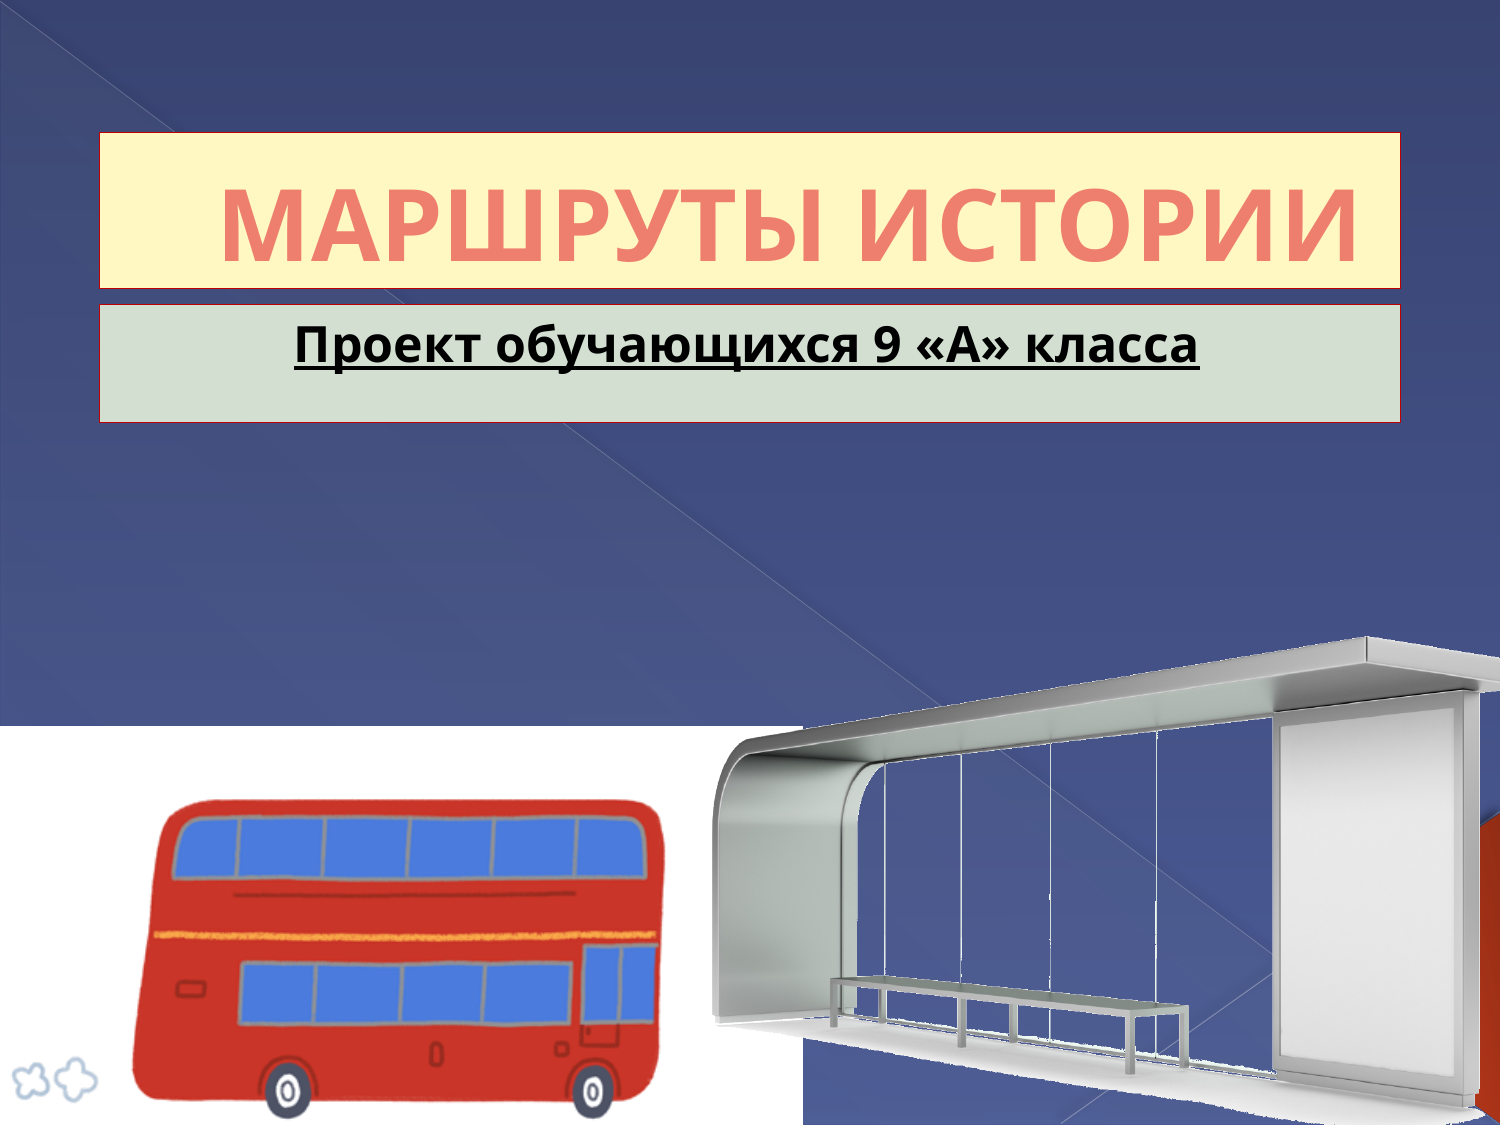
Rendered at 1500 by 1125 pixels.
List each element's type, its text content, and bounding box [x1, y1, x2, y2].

text_box МАРШРУТЫ ИСТОРИИ [99, 132, 1401, 289]
picture [0, 597, 1500, 1125]
subtitle Проект обучающихся 9 «А» класса [99, 304, 1401, 423]
